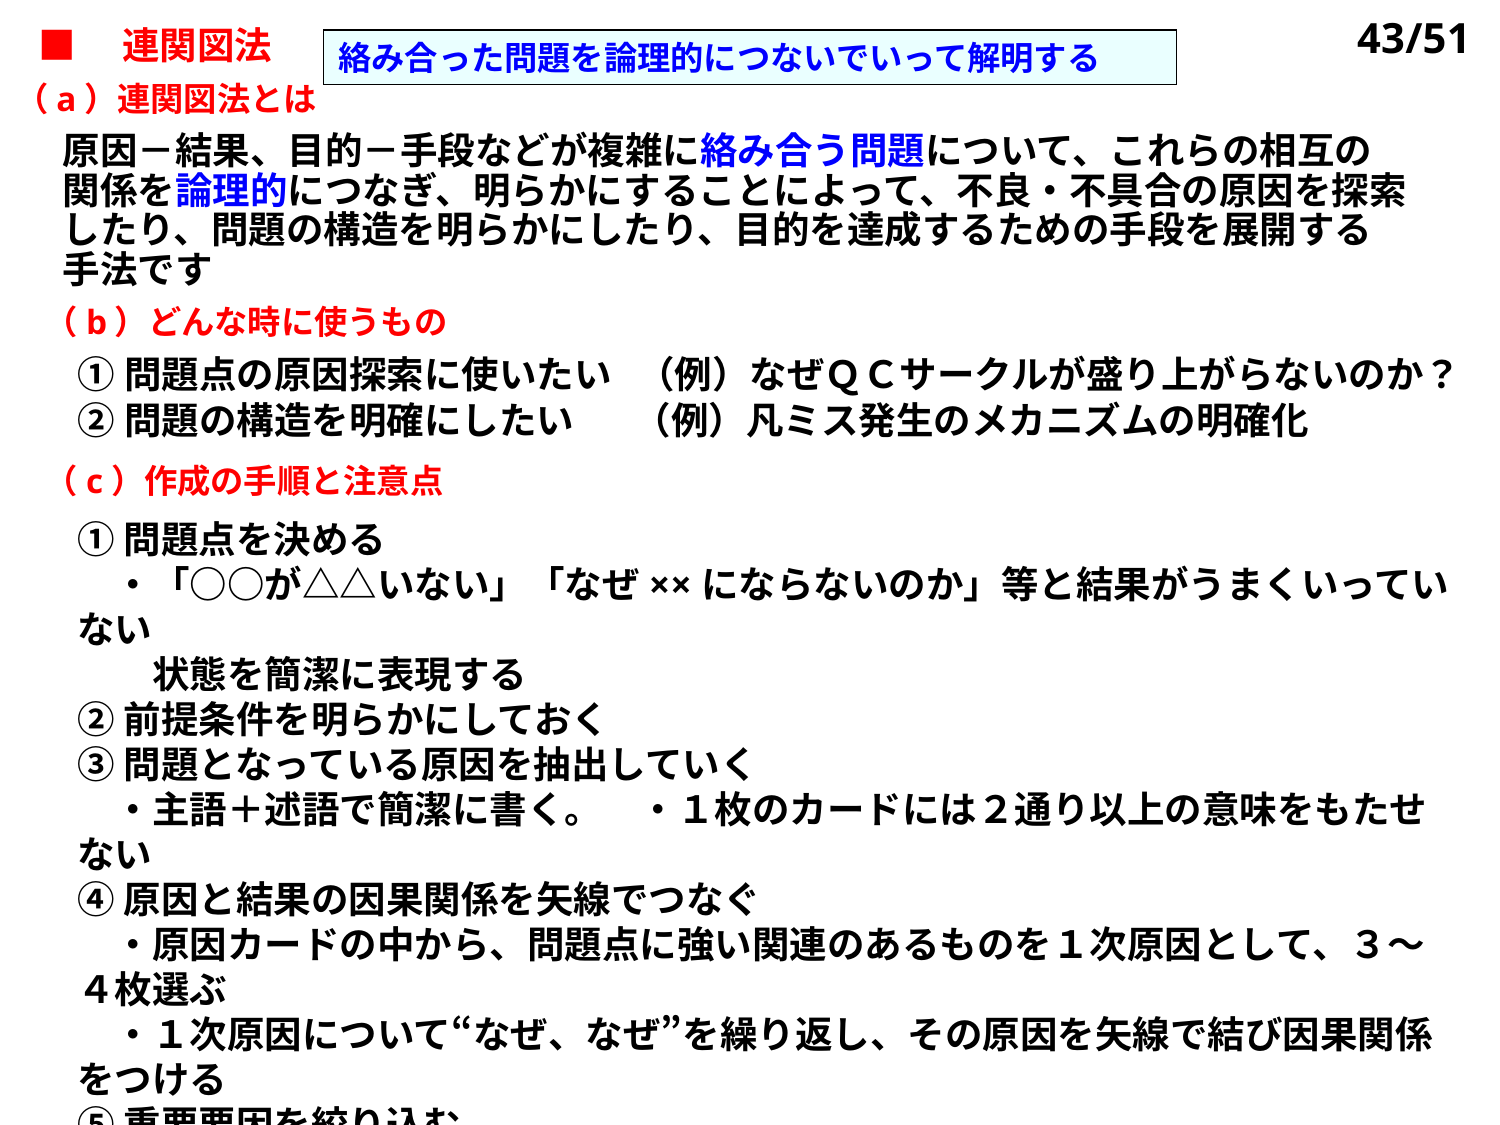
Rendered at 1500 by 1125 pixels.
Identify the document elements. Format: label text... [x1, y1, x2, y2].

text_box 原因－結果、目的－手段などが複雑に絡み合う問題について、これらの相互の 関係を論理的につなぎ、明らかにすることによって、不良・不具合の原因を探索したり、問題の構造を明らかにしたり、目的を達成するための手段を展開する 手法です [47, 125, 1452, 299]
text_box ①問題点の原因探索に使いたい （例）なぜＱＣサークルが盛り上がらないのか？ ②問題の構造を明確にしたい （例）凡ミス発生のメカニズムの明確化 [62, 329, 1438, 464]
text_box 43/51 [1357, 18, 1500, 62]
text_box ①問題点を決める ・「○○が△△いない」「なぜ××にならないのか」等と結果がうまくいっていない 状態を簡潔に表現する ②前提条件を明らかにしておく ③問題となっている原因を抽出していく ・主語＋述語で簡潔に書く。 ・１枚のカードには２通り以上の意味をもたせない ④原因と結果の因果関係を矢線でつなぐ ・原因カードの中から、問題点に強い関連のあるものを１次原因として、３～４枚選ぶ ・１次原因について“なぜ、なぜ”を繰り返し、その原因を矢線で結び因果関係をつける ⑤重要要因を絞り込む ・太い枠で囲むか、ハッチングをいれる ⑥重要要因が問題点に強い因果関係をもっている経路の矢線は太くする ⑦結論をまとめる [62, 508, 1475, 1125]
text_box 絡み合った問題を論理的につないでいって解明する [323, 29, 1177, 85]
text_box （b）どんな時に使うもの [29, 293, 663, 349]
title （a）連関図法とは [0, 69, 413, 132]
text_box ■ 連関図法 [23, 14, 613, 75]
text_box （c）作成の手順と注意点 [29, 453, 461, 509]
